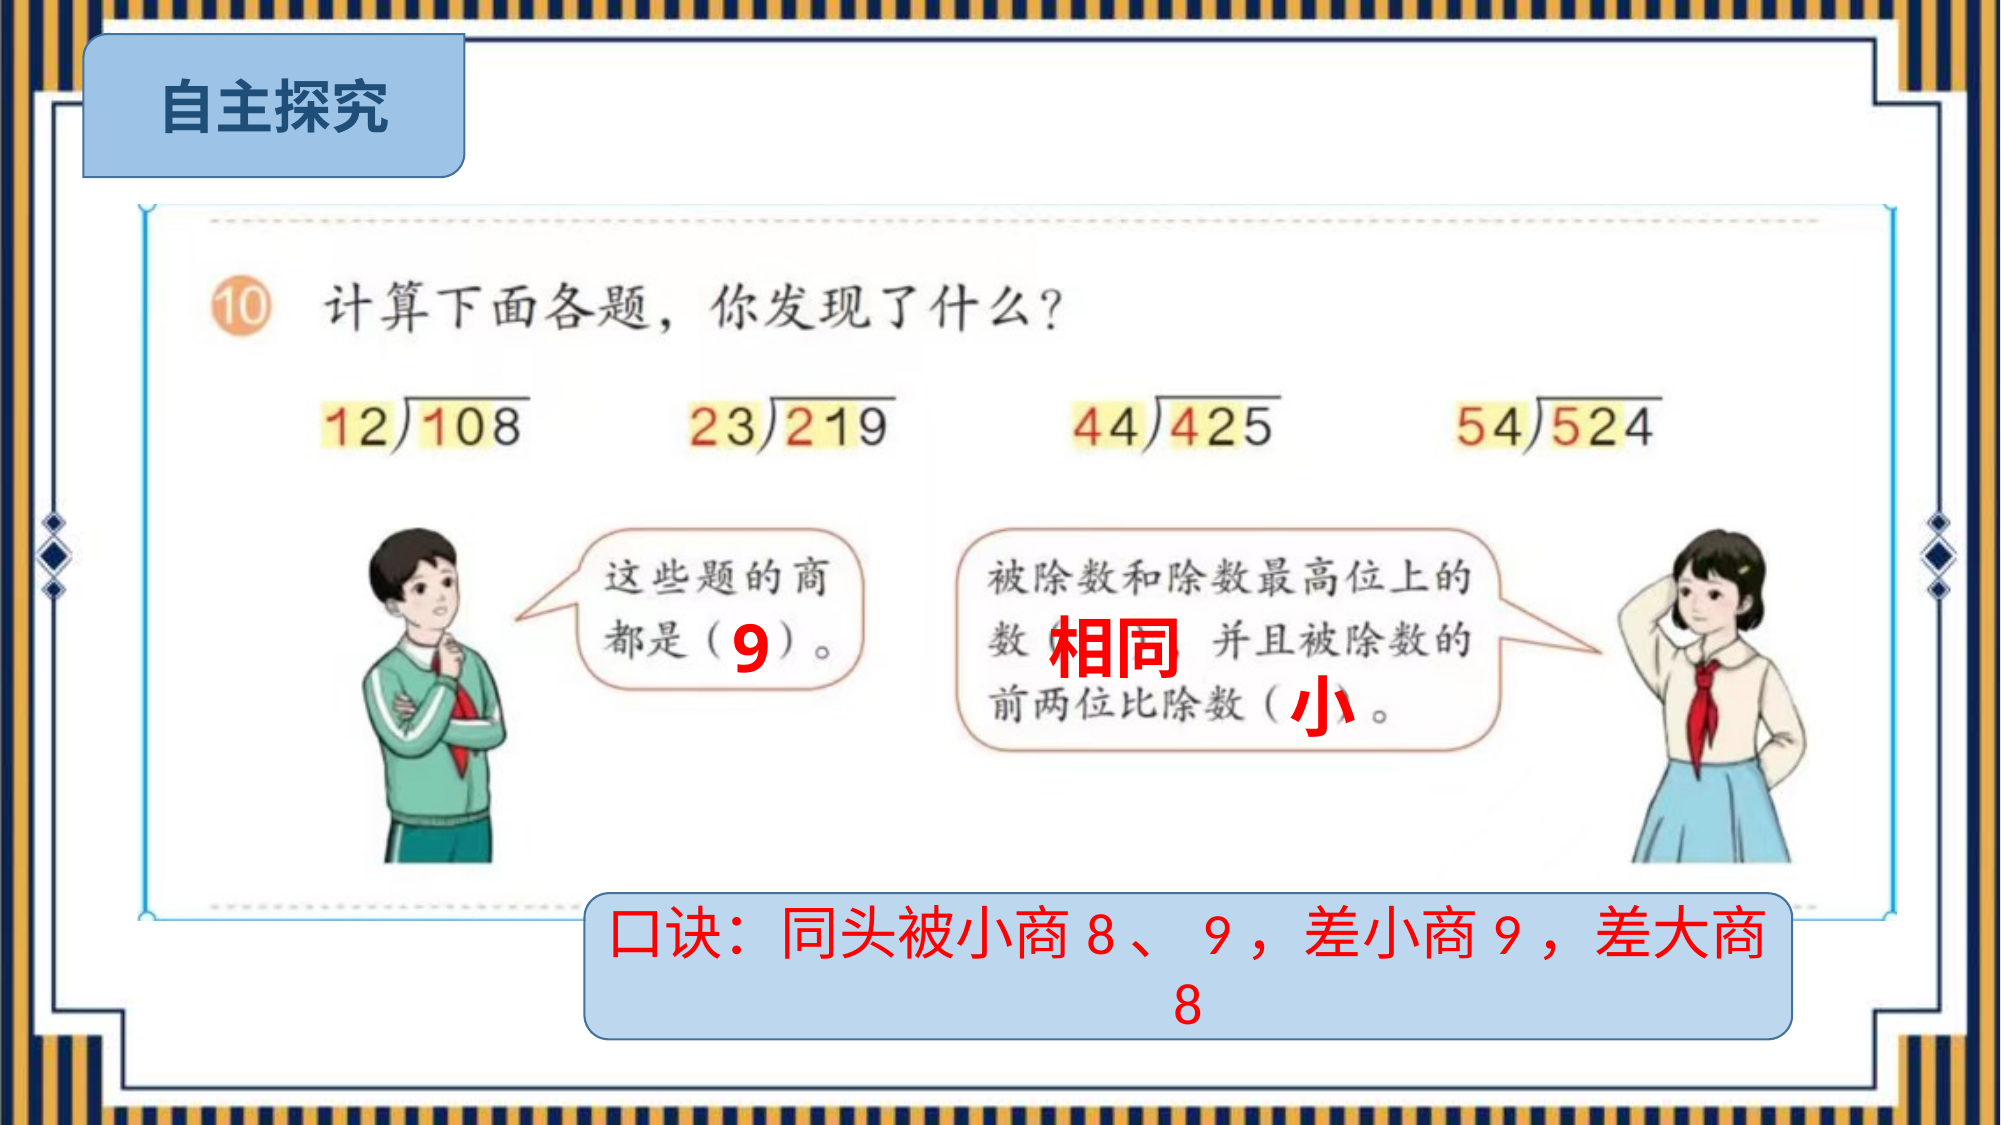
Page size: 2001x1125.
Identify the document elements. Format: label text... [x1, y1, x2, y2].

picture [0, 0, 2001, 1125]
text_box 自主探究 [82, 32, 466, 179]
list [137, 204, 1897, 921]
text_box 口诀：同头被小商8、9，差小商9，差大商8 [583, 921, 1794, 1041]
